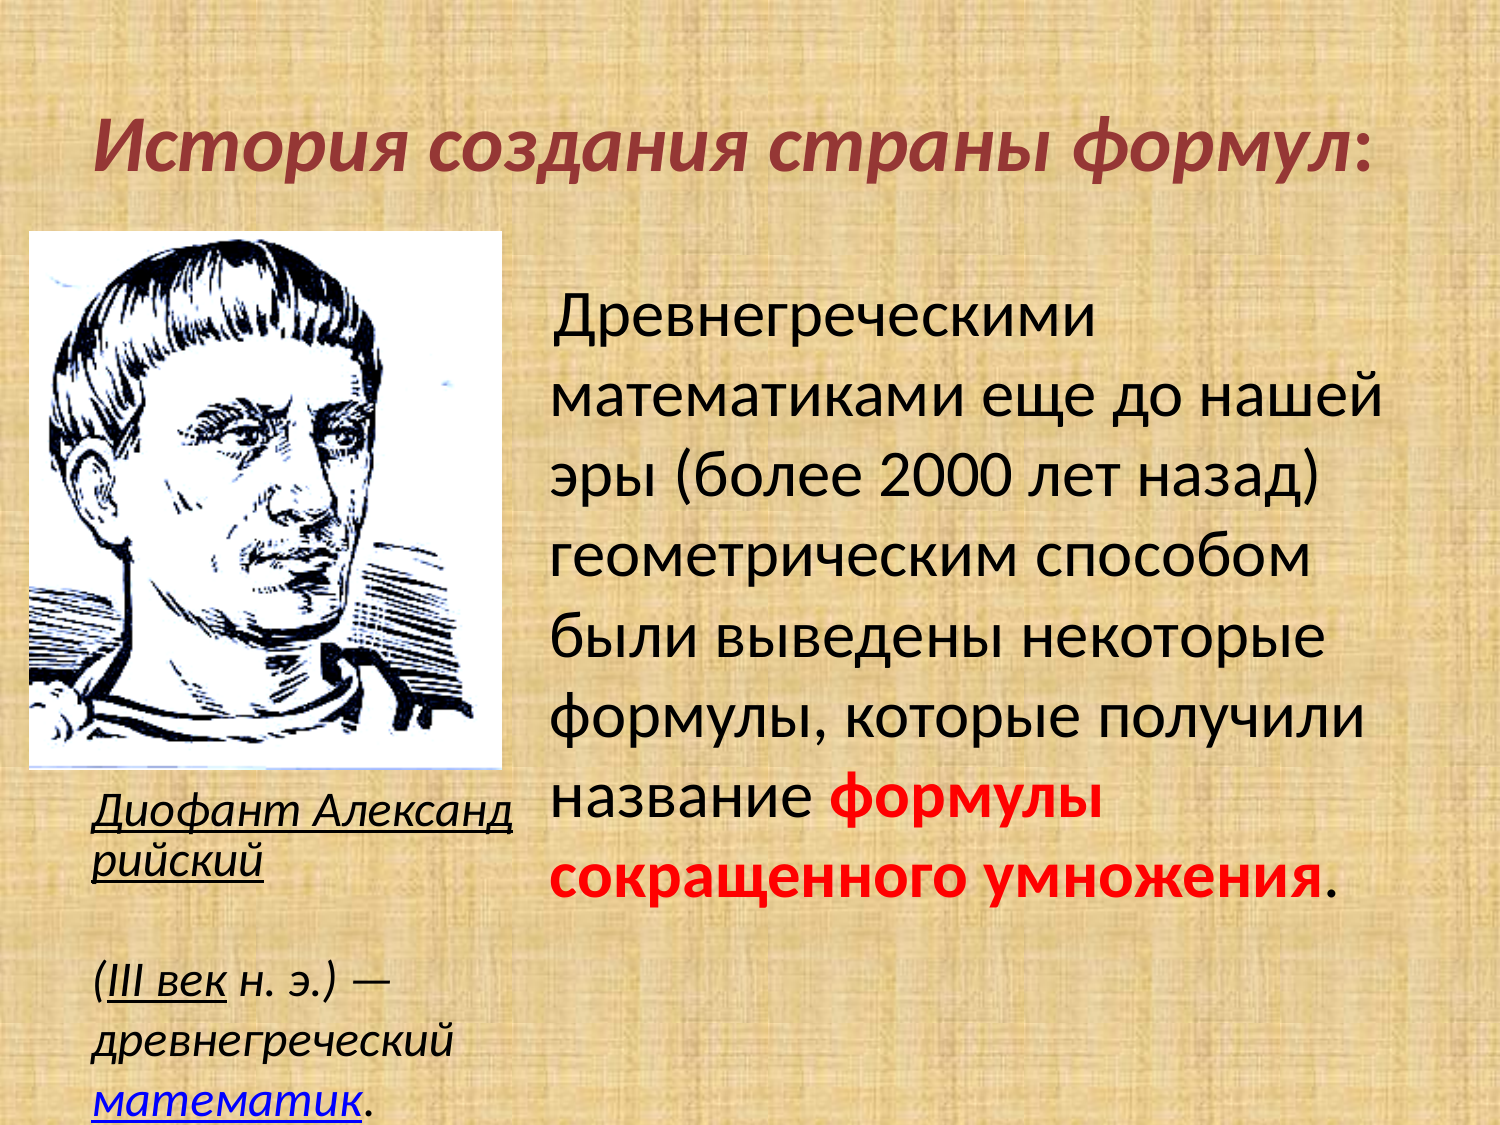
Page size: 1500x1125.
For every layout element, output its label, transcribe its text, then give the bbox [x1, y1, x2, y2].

title История создания страны формул: [41, 45, 1425, 233]
text_box Диофант Александрийский (III век н. э.) — древнегреческий математик. [76, 769, 550, 1085]
picture [0, 0, 1500, 1125]
list Древнегреческими математиками еще до нашей эры (более 2000 лет назад) геометрическим способом были выведены некоторые формулы, которые получили название формулы сокращенного умножения. [507, 262, 1424, 1005]
